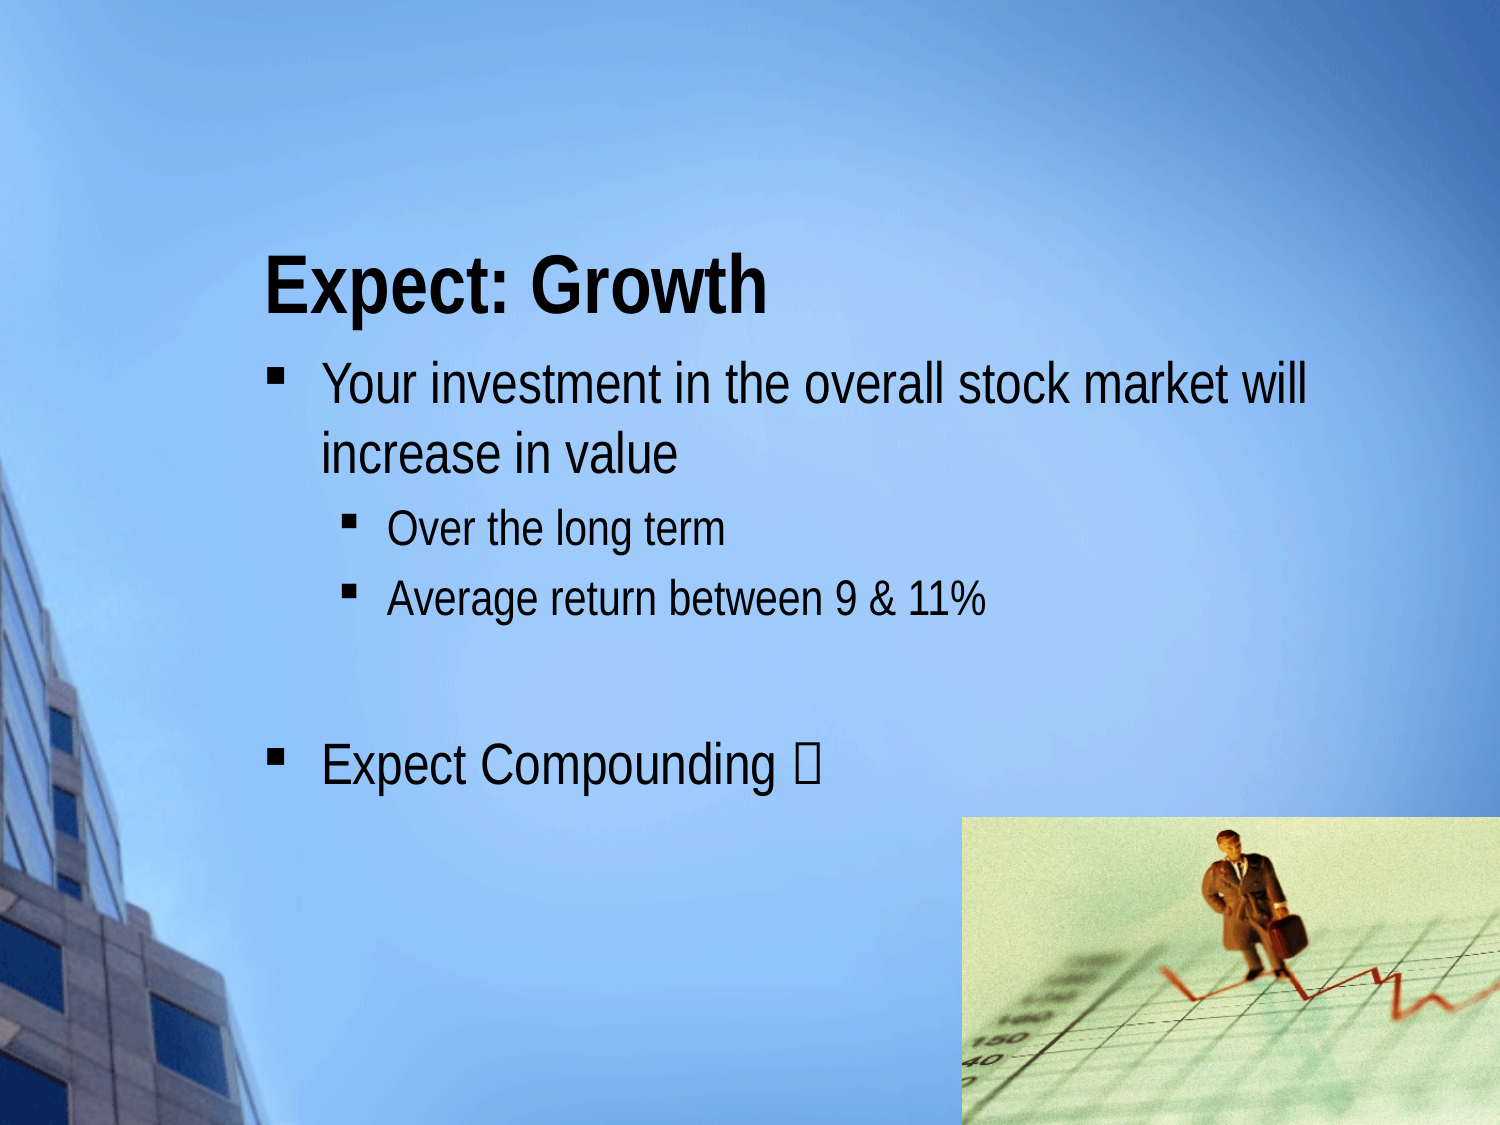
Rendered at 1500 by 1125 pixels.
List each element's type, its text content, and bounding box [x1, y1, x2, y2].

title Expect: Growth [249, 112, 1413, 337]
list Your investment in the overall stock market will increase in value Over the long term Average return between 9 & 11% Expect Compounding  [249, 337, 1413, 913]
picture [0, 0, 1500, 1125]
